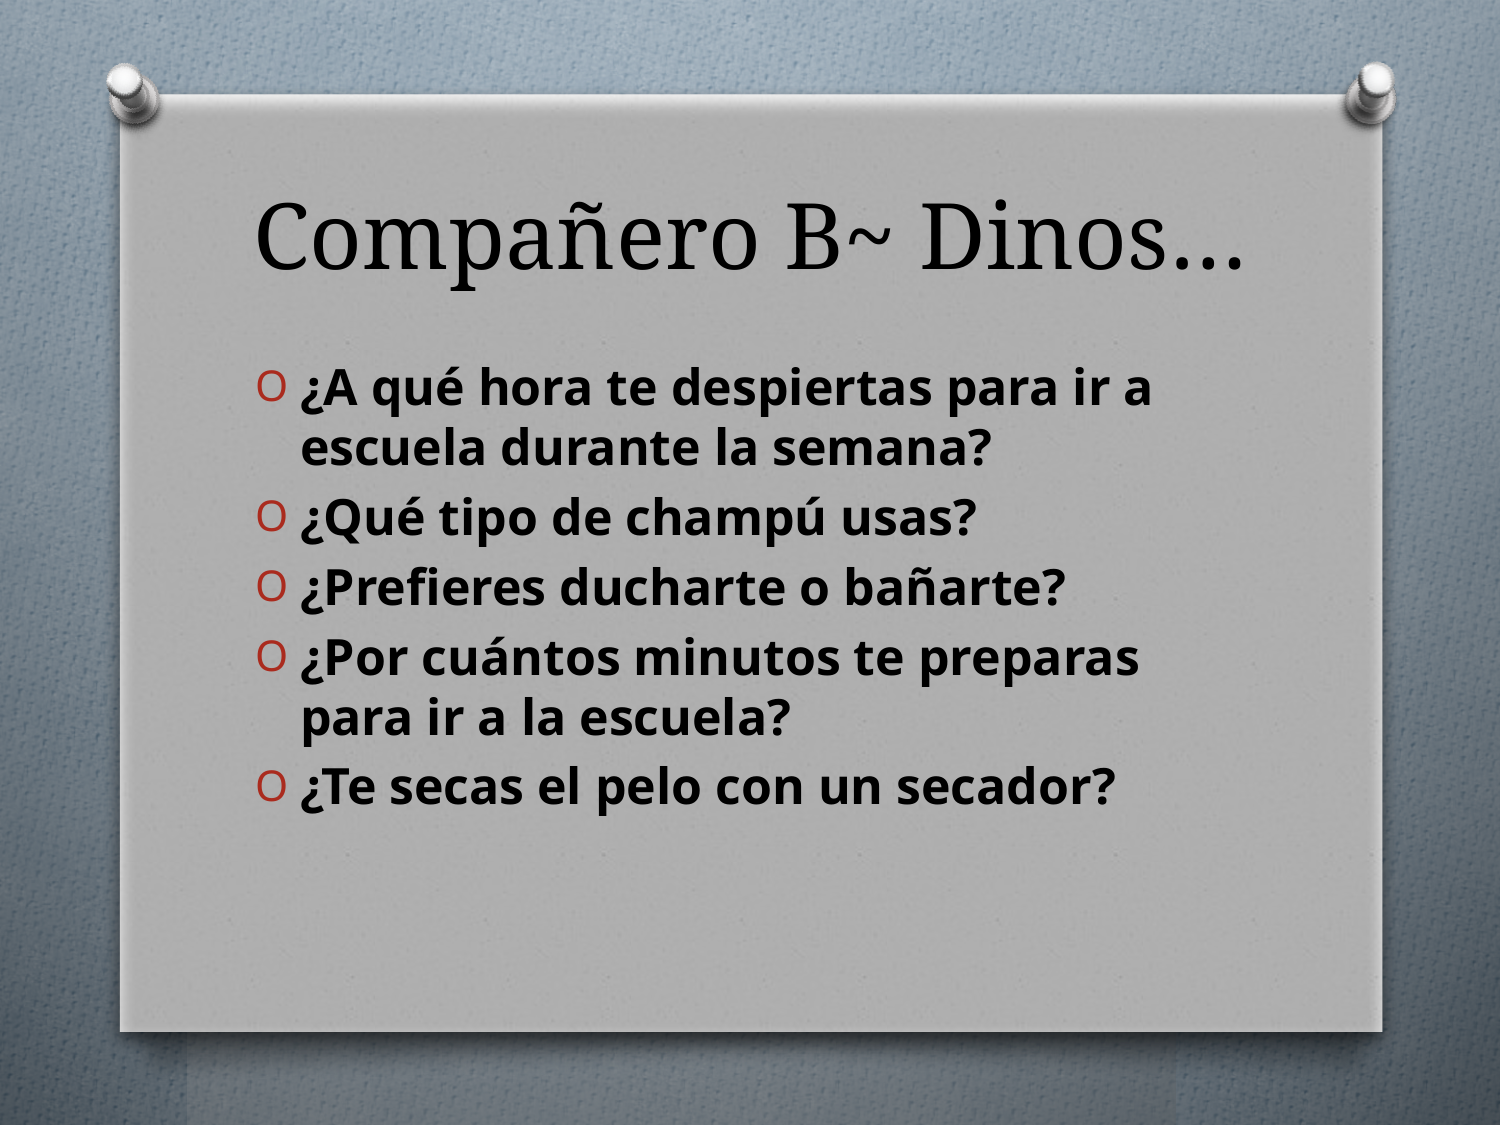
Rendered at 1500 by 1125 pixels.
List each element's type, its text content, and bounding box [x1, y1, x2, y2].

title Compañero B~ Dinos… [179, 134, 1323, 332]
picture [1317, 35, 1439, 156]
picture [75, 29, 198, 153]
list ¿A qué hora te despiertas para ir a escuela durante la semana? ¿Qué tipo de champú usas? ¿Prefieres ducharte o bañarte? ¿Por cuántos minutos te preparas para ir a la escuela? ¿Te secas el pelo con un secador? [240, 347, 1257, 939]
